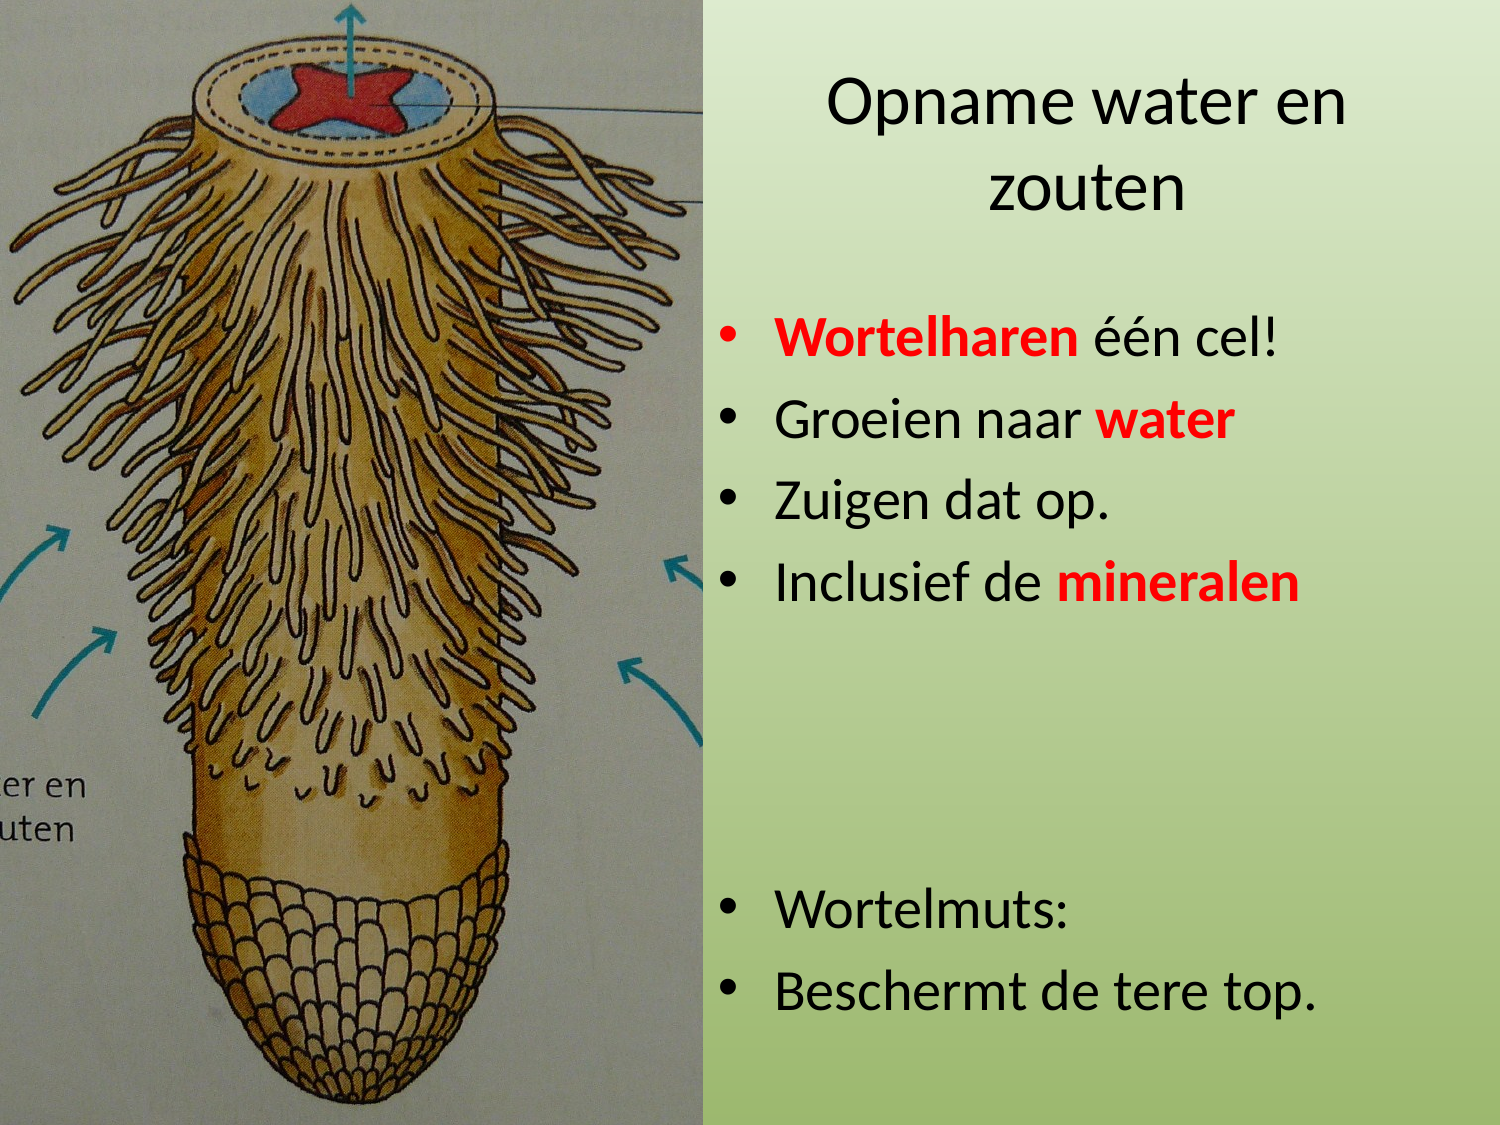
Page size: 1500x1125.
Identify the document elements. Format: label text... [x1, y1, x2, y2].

list Wortelharen één cel! Groeien naar water Zuigen dat op. Inclusief de mineralen Wortelmuts: Beschermt de tere top. [708, 290, 1500, 1083]
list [0, 0, 704, 1125]
title Opname water en zouten [750, 45, 1425, 233]
